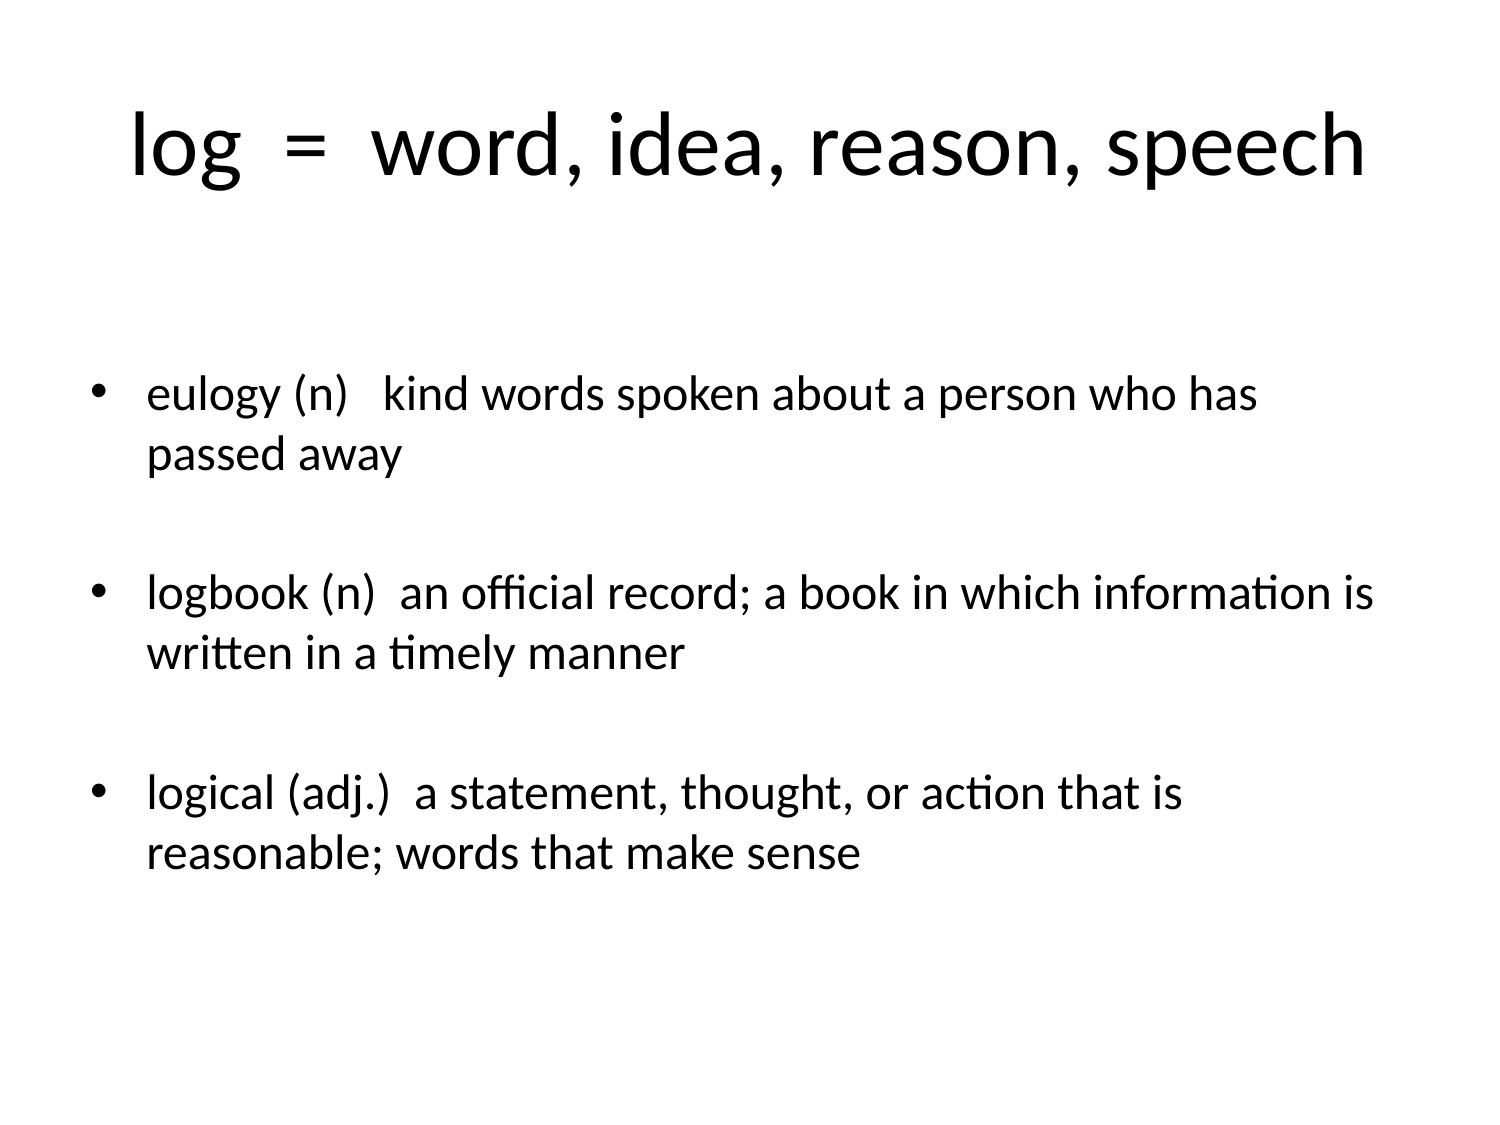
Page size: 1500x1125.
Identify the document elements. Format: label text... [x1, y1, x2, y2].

list eulogy (n) kind words spoken about a person who has passed away logbook (n) an official record; a book in which information is written in a timely manner logical (adj.) a statement, thought, or action that is reasonable; words that make sense [75, 262, 1425, 1005]
title log = word, idea, reason, speech [75, 45, 1425, 233]
